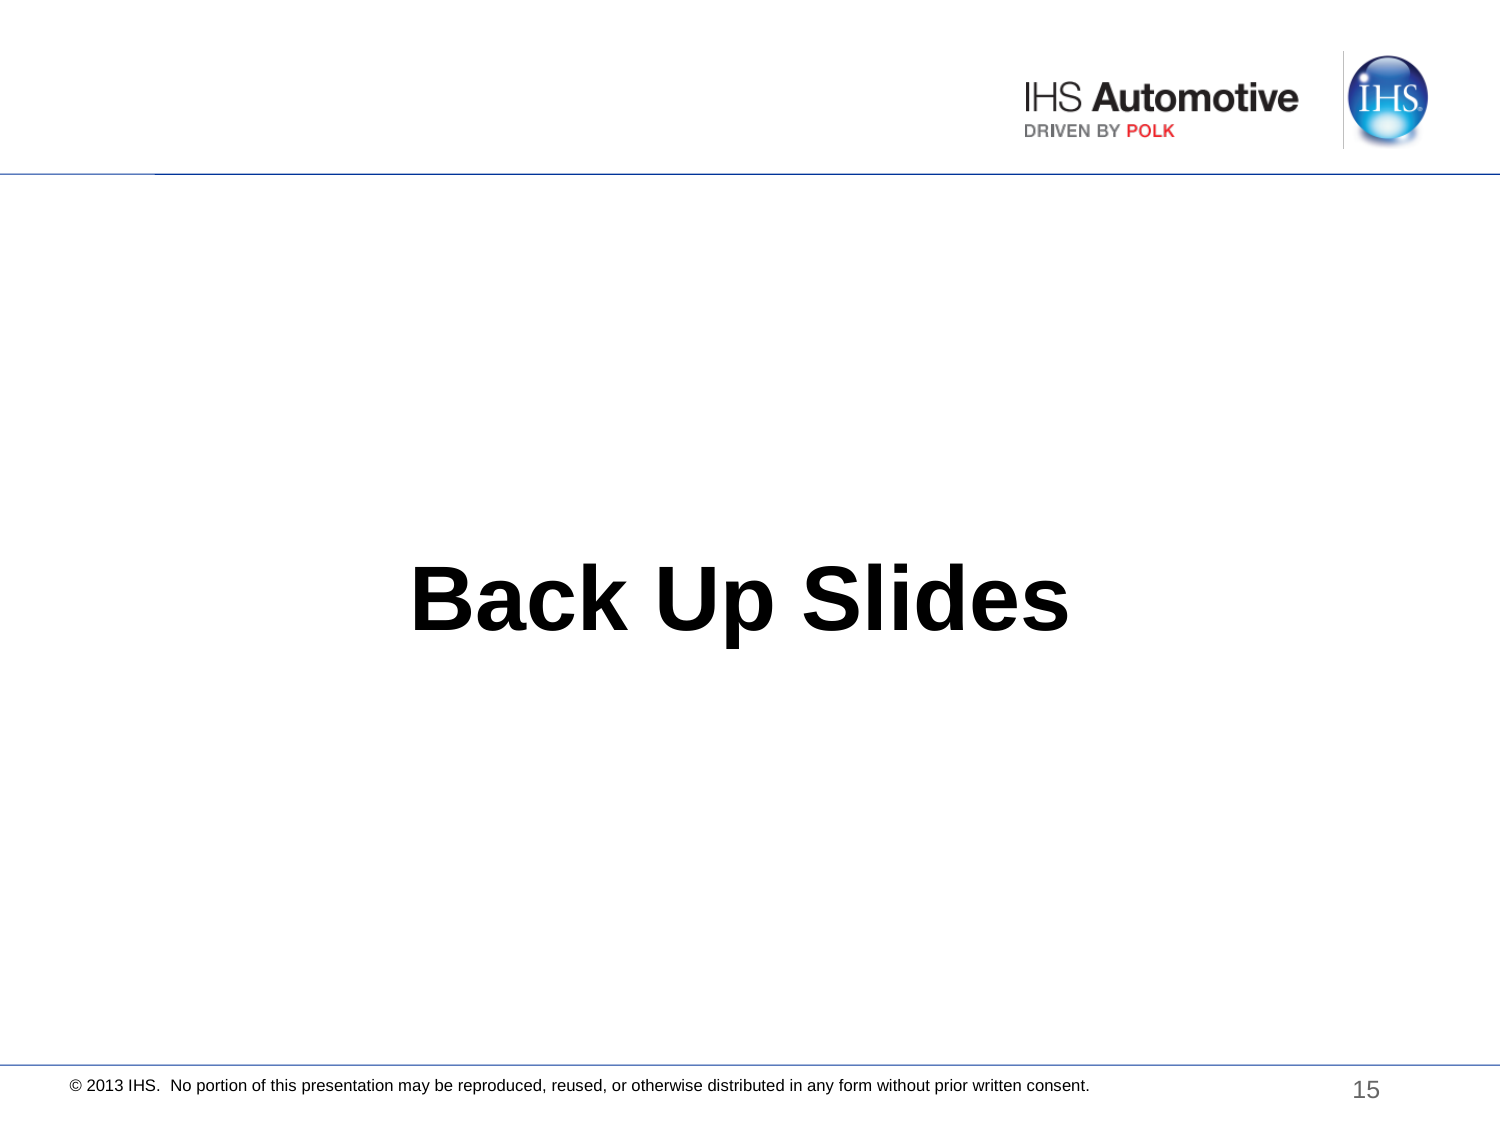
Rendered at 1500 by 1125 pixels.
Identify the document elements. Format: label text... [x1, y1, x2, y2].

list Back Up Slides [62, 212, 1420, 1009]
slide_number 15 [1337, 1074, 1475, 1112]
